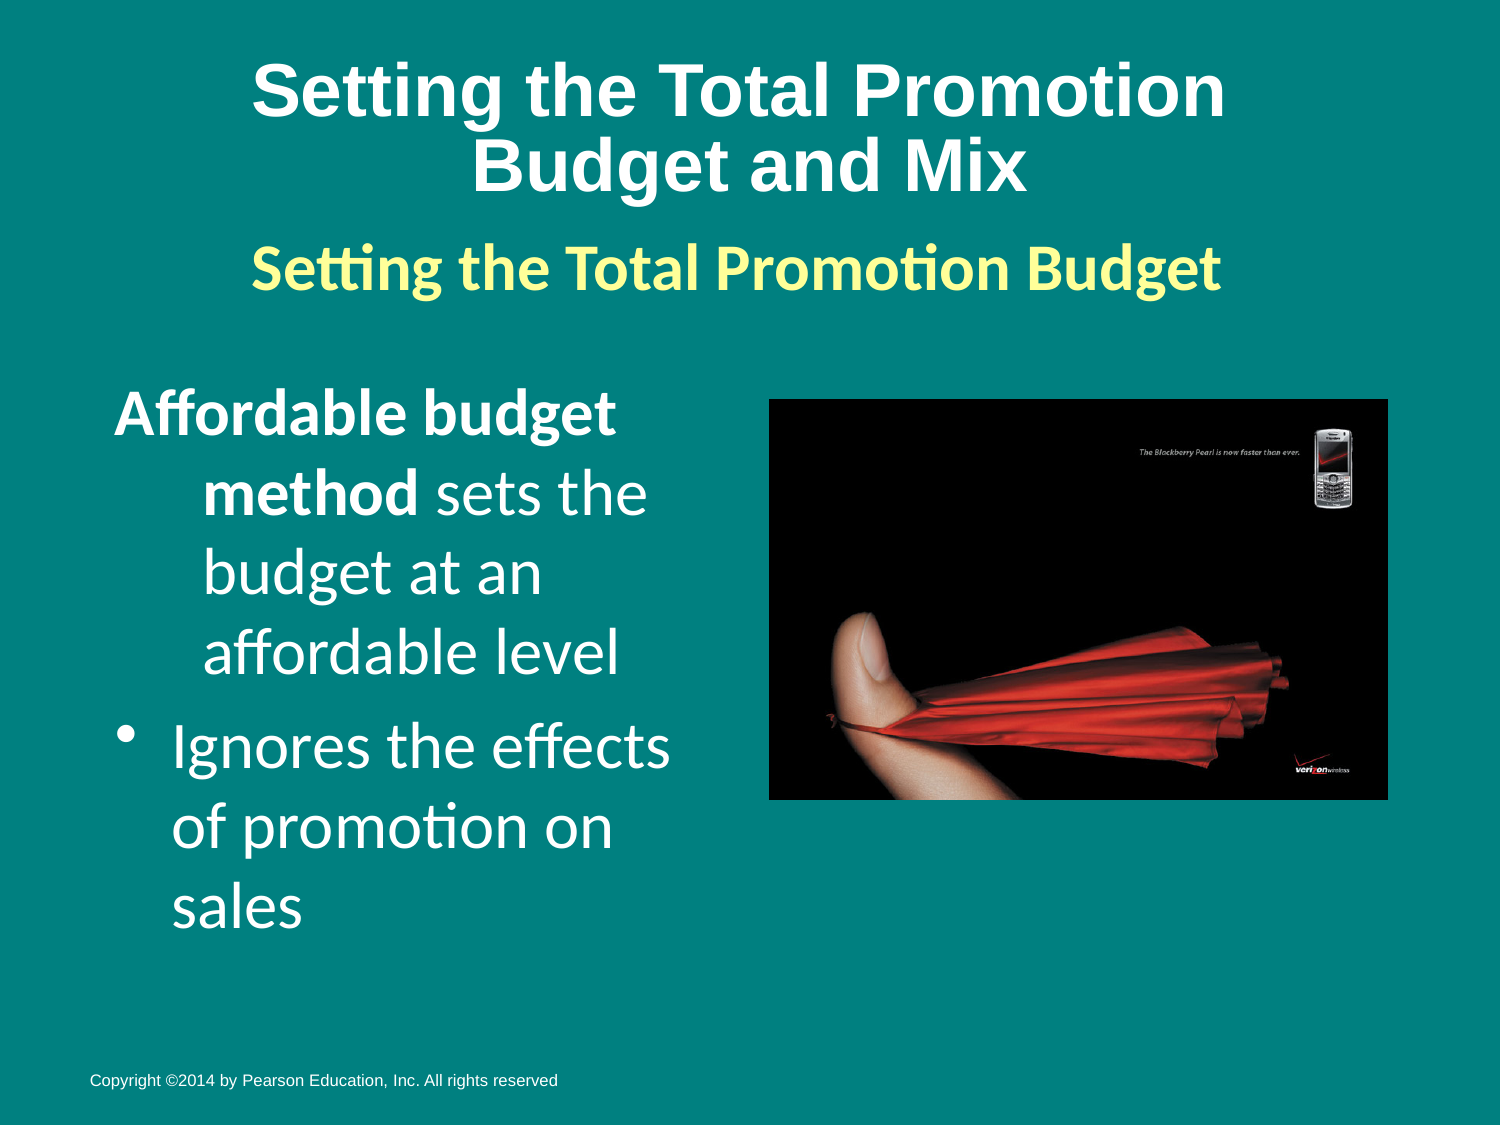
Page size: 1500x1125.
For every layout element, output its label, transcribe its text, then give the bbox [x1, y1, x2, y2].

list Setting the Total Promotion Budget [149, 237, 1326, 301]
title Setting the Total Promotion Budget and Mix [112, 37, 1388, 226]
picture [769, 399, 1388, 801]
list Affordable budget method sets the budget at an affordable level Ignores the effects of promotion on sales [99, 287, 751, 951]
text_box Copyright ©2014 by Pearson Education, Inc. All rights reserved [74, 1062, 825, 1098]
